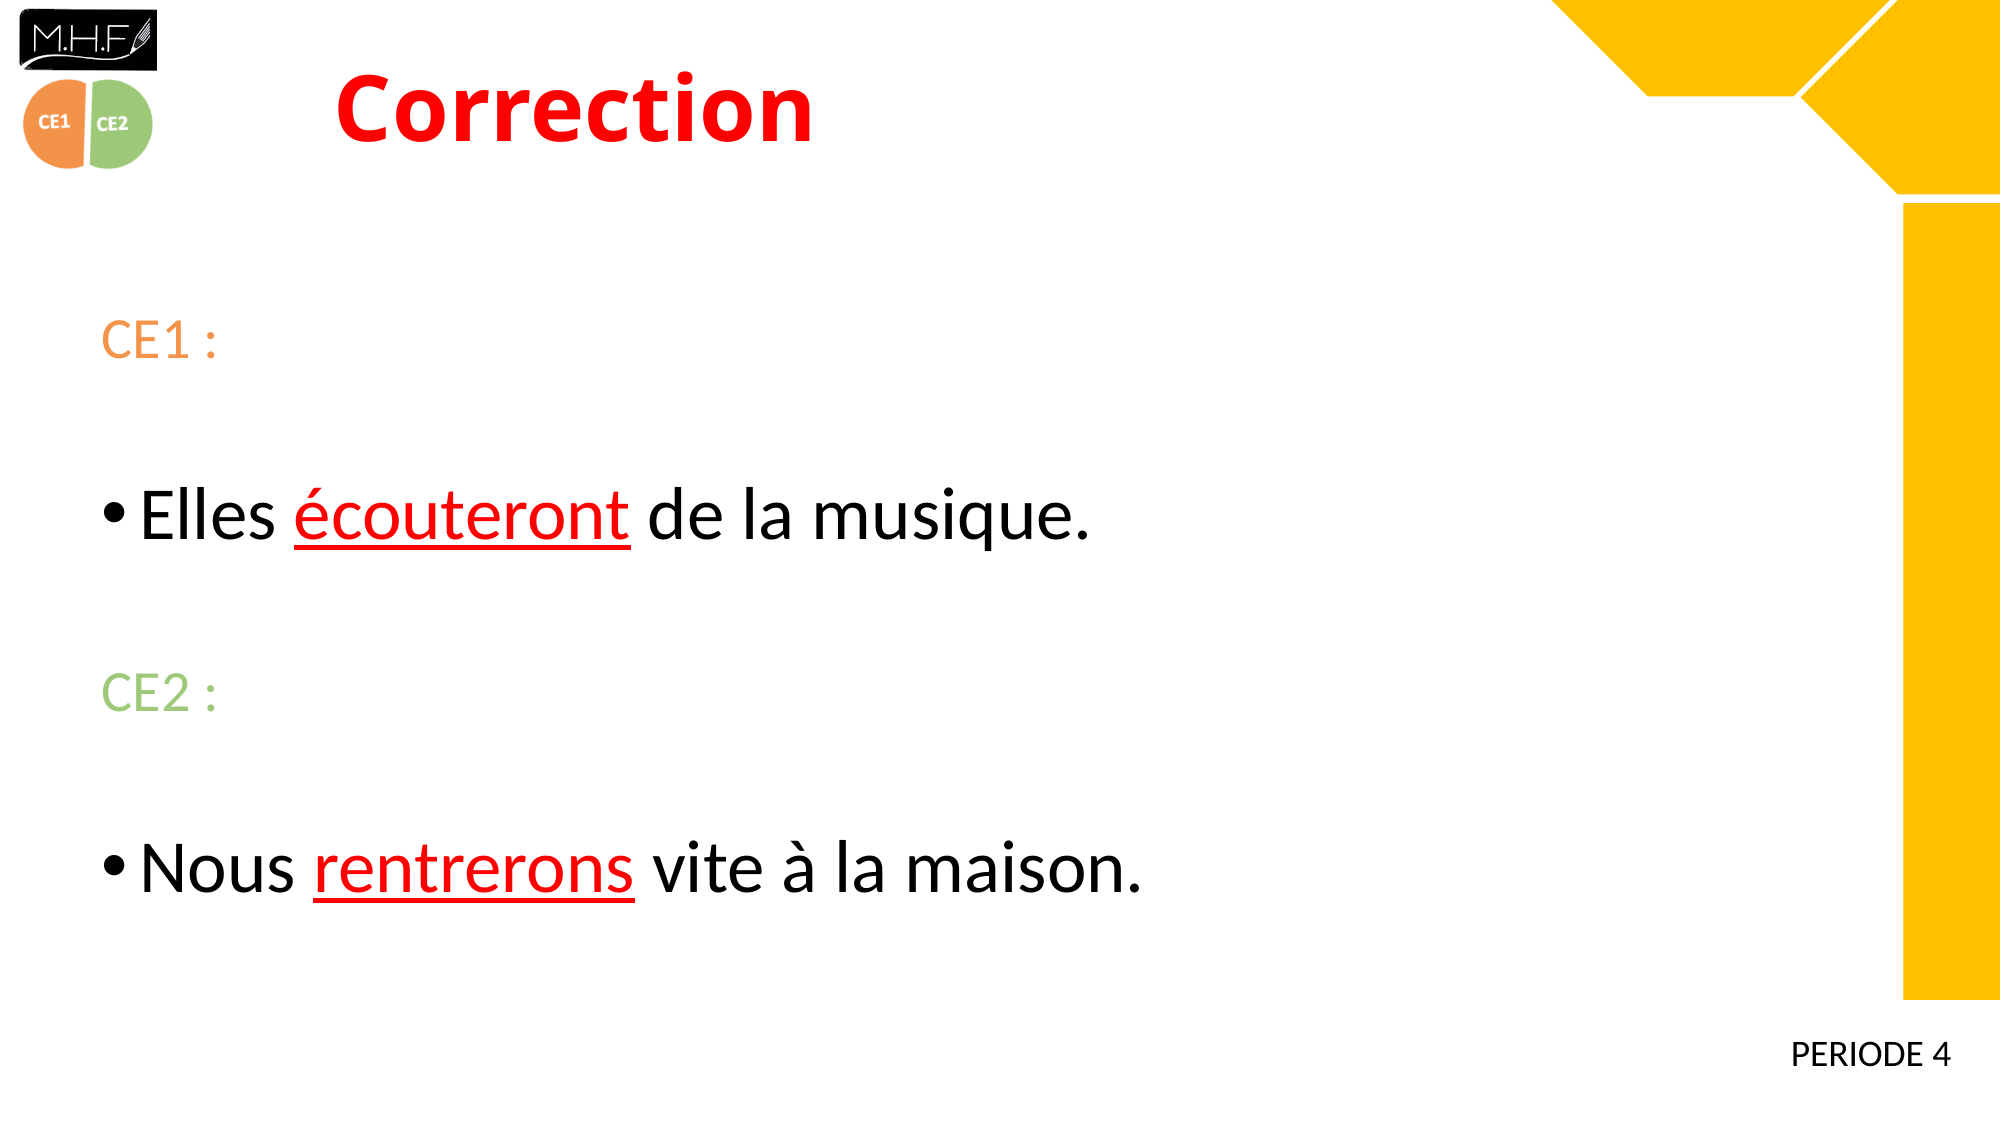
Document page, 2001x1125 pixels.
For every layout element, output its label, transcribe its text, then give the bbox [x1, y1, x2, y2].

picture [1, 7, 177, 207]
text_box [1902, 202, 2000, 1001]
list CE1 : Elles écouteront de la musique. CE2 : Nous rentrerons vite à la maison. [86, 300, 1853, 1015]
text_box PERIODE 4 [1362, 1021, 1967, 1125]
text_box [1799, 0, 2000, 196]
text_box [1549, 0, 1892, 98]
title Correction [318, 3, 1865, 221]
